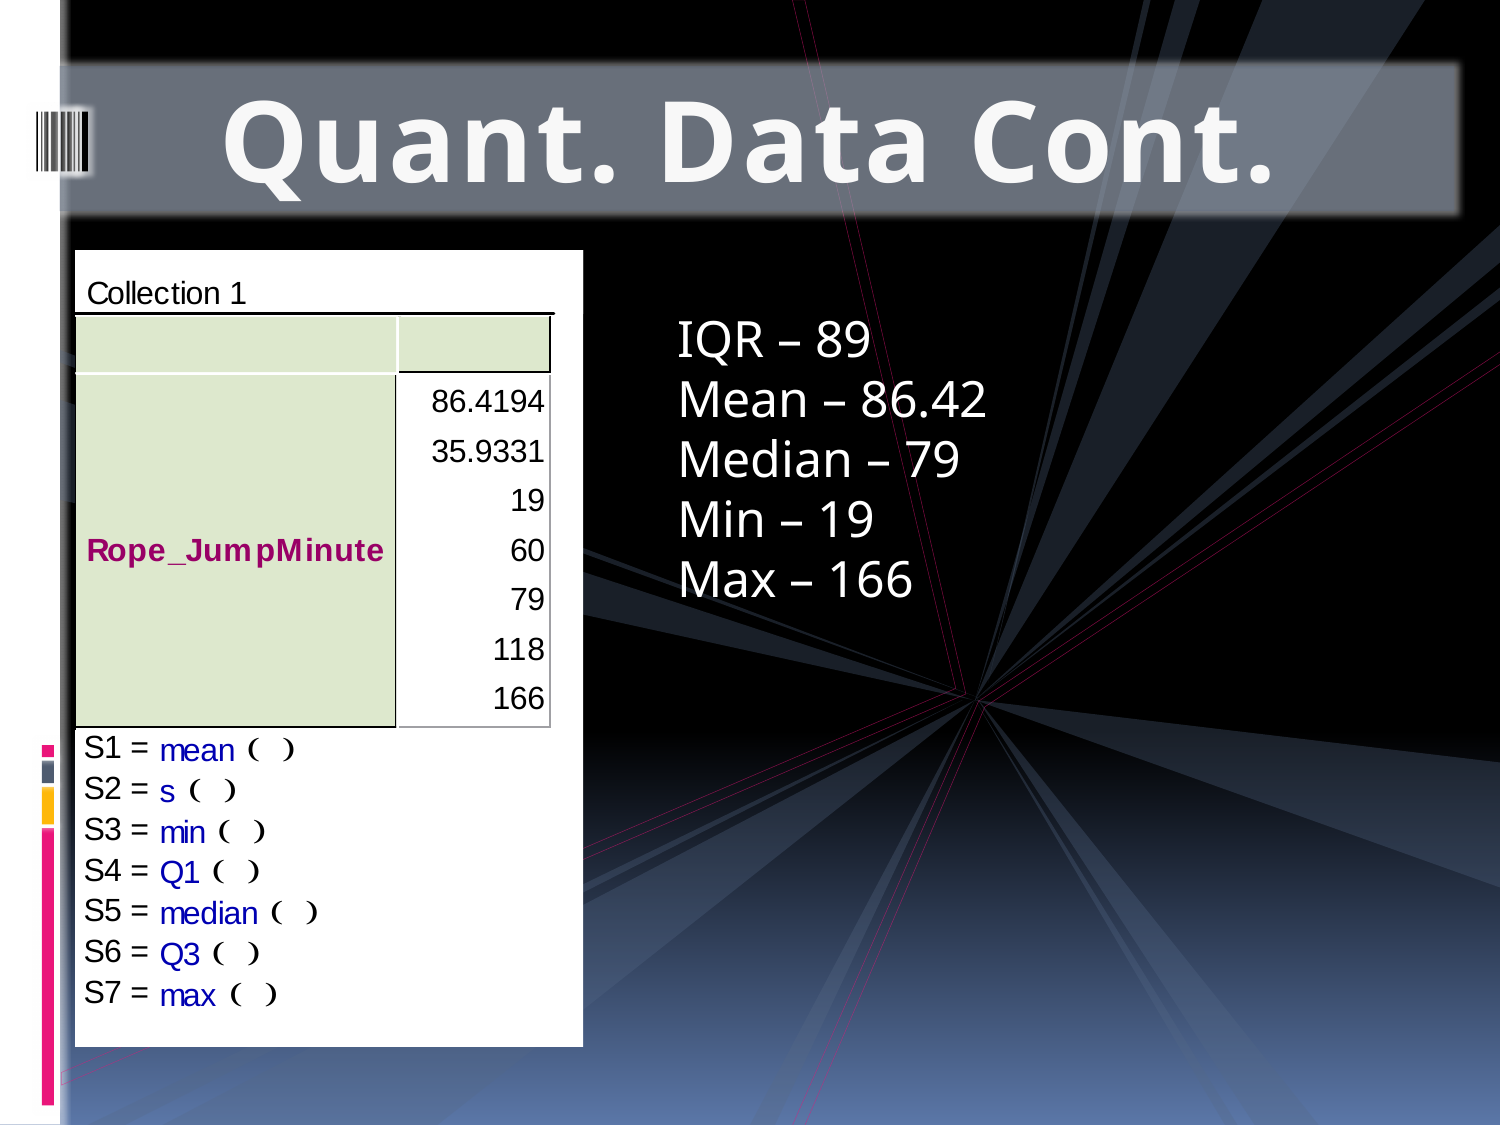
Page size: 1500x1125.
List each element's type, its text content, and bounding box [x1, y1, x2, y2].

text_box Quant. Data Cont. [204, 62, 1326, 213]
text_box IQR – 89 Mean – 86.42 Median – 79 Min – 19 Max – 166 [662, 299, 1363, 615]
picture [74, 249, 587, 1051]
